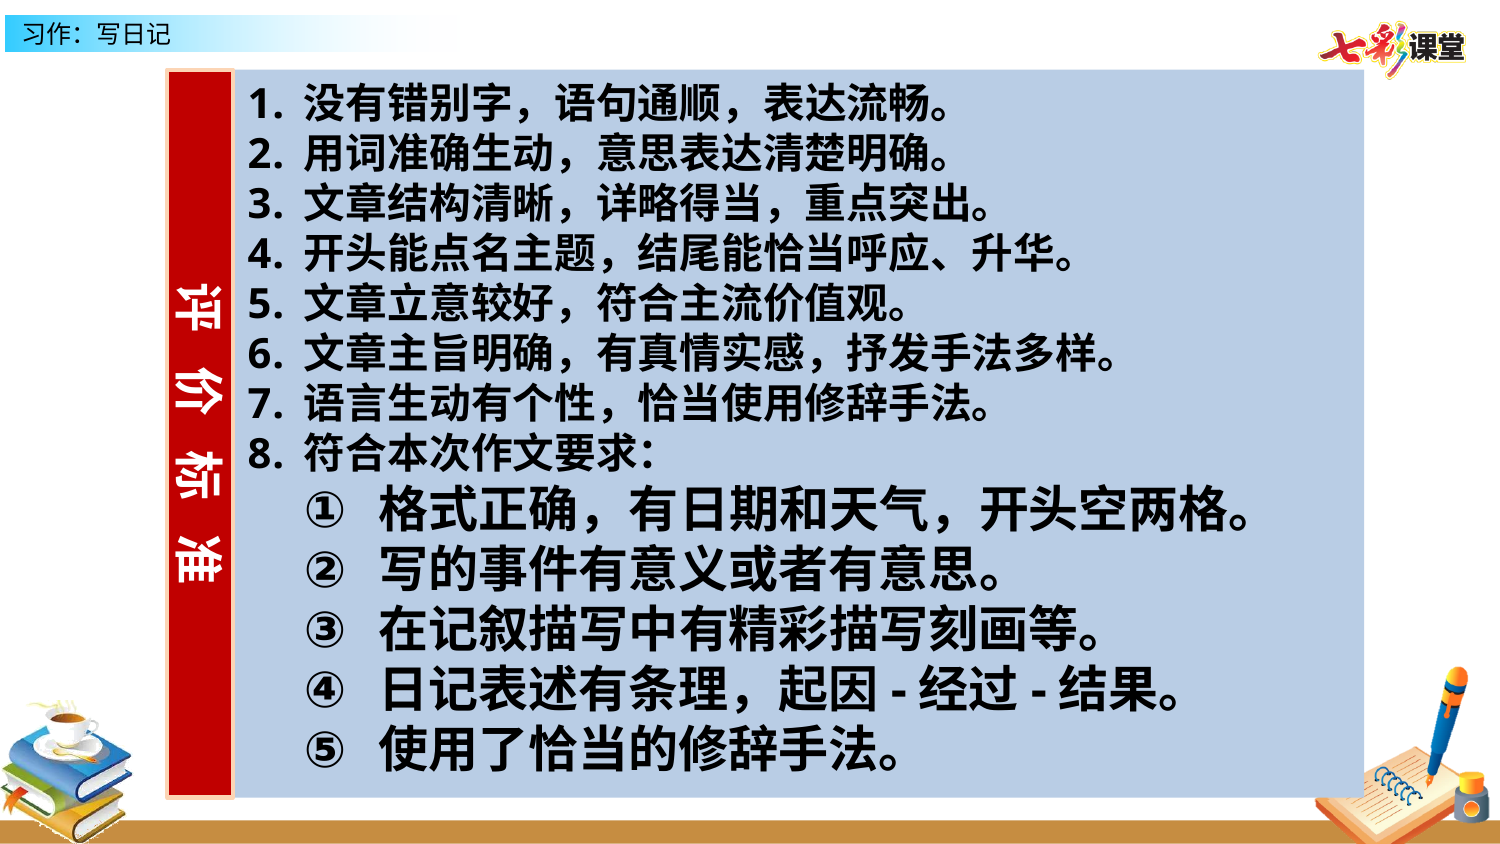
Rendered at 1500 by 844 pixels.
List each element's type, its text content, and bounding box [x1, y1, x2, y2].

text_box 没有错别字，语句通顺，表达流畅。 用词准确生动，意思表达清楚明确。 文章结构清晰，详略得当，重点突出。 开头能点名主题，结尾能恰当呼应、升华。 文章立意较好，符合主流价值观。 文章主旨明确，有真情实感，抒发手法多样。 语言生动有个性，恰当使用修辞手法。 符合本次作文要求： 格式正确，有日期和天气，开头空两格。 写的事件有意义或者有意思。 在记叙描写中有精彩描写刻画等。 日记表述有条理，起因-经过-结果。 使用了恰当的修辞手法。 [235, 69, 1365, 798]
picture [0, 700, 146, 844]
text_box 评 价 标 准 [165, 68, 235, 800]
picture [1303, 652, 1500, 844]
picture [1316, 20, 1468, 80]
